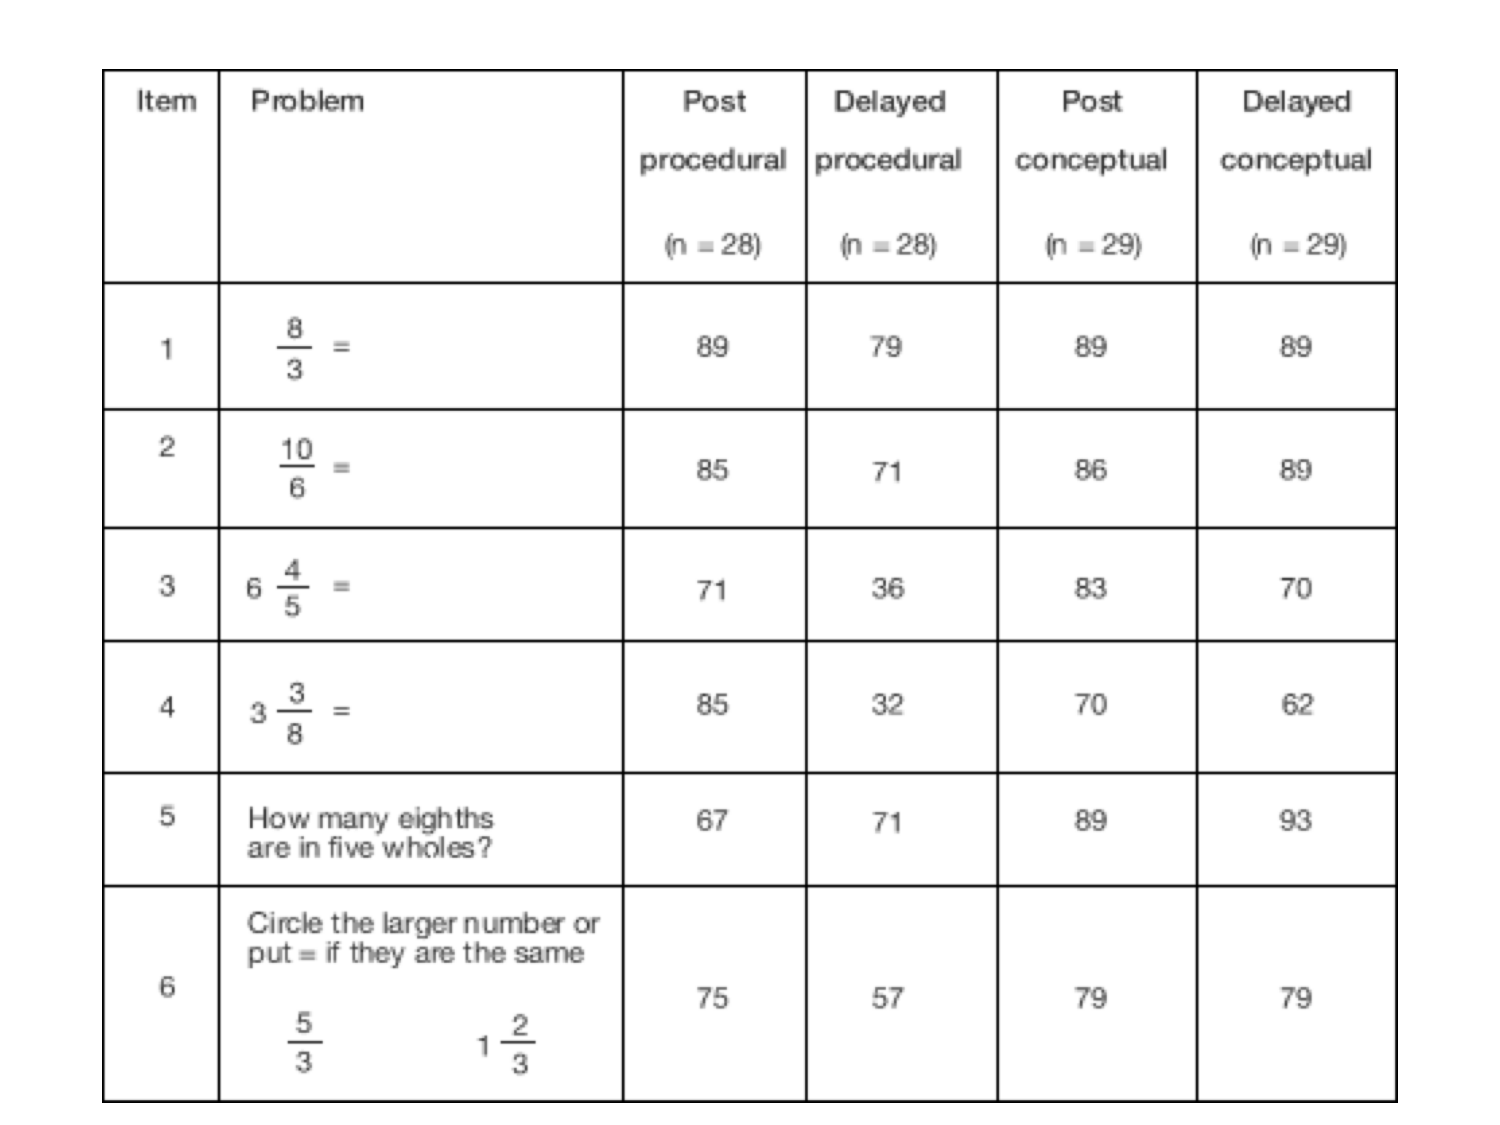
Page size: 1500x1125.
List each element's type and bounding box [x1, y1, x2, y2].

picture [102, 69, 1398, 1103]
